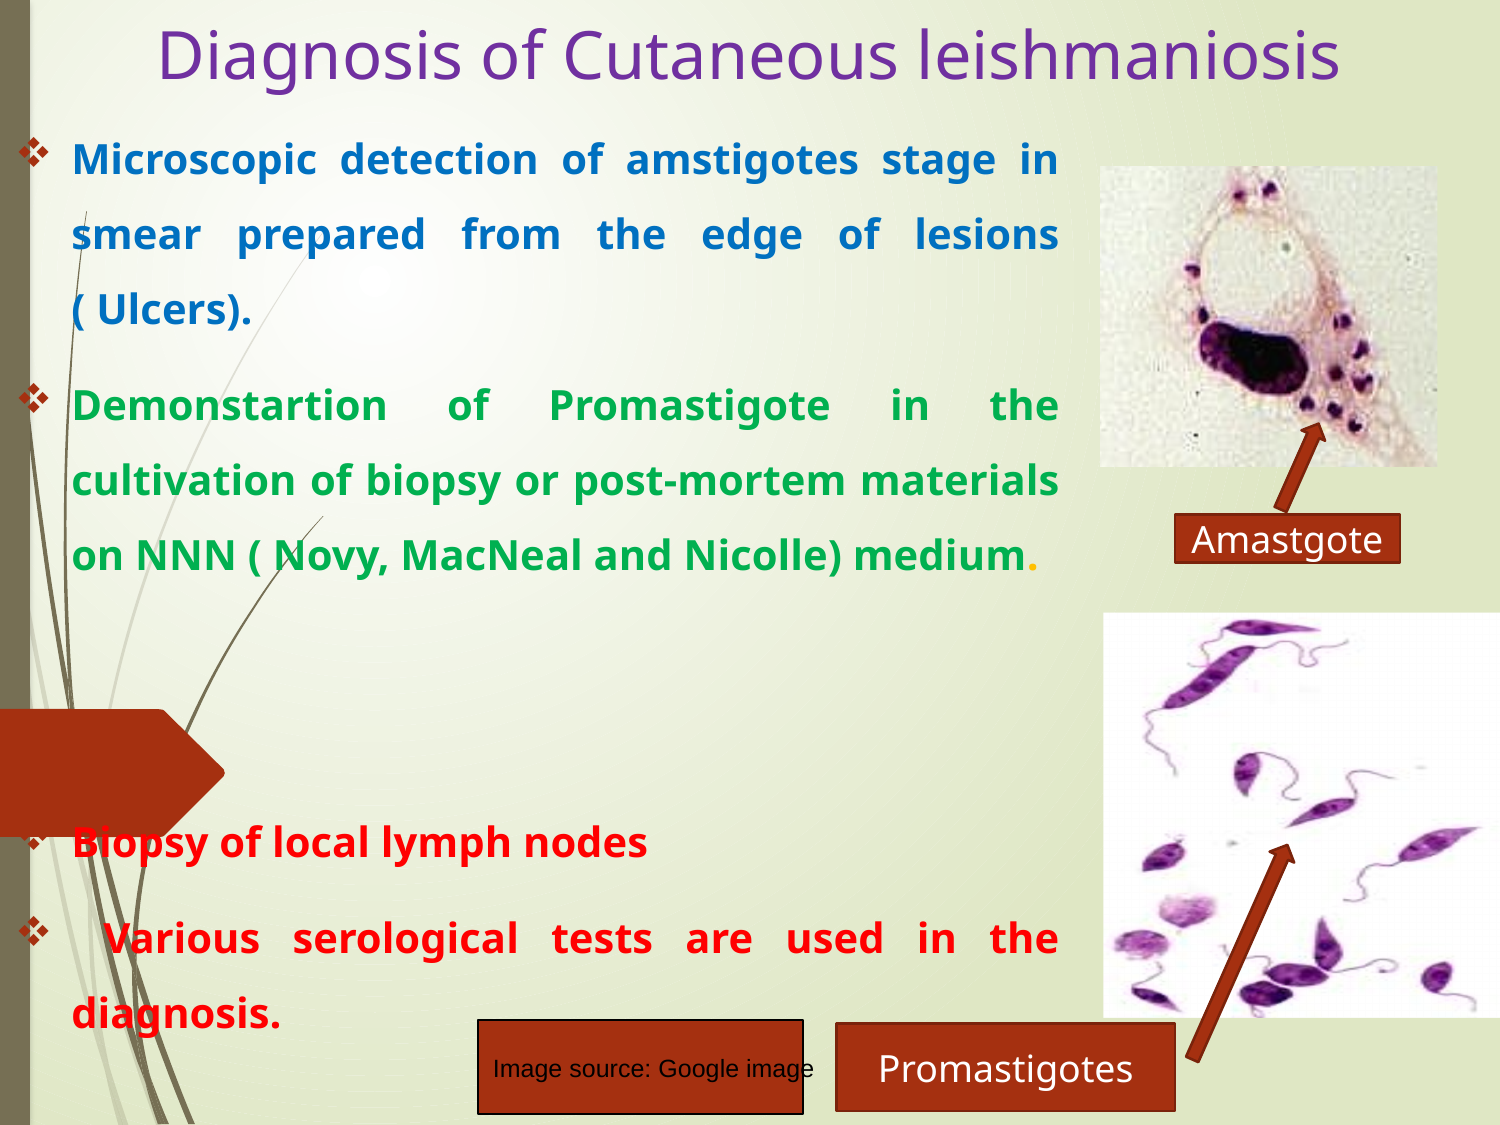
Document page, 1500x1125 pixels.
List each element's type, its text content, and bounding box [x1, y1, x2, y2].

text_box Image source: Google image [478, 1020, 804, 1114]
text_box Amastgote [1174, 513, 1401, 564]
text_box [1273, 475, 1305, 513]
text_box [1184, 1023, 1218, 1064]
subtitle Microscopic detection of amstigotes stage in smear prepared from the edge of lesions ( Ulcers). Demonstartion of Promastigote in the cultivation of biopsy or post-mortem materials on NNN ( Novy, MacNeal and Nicolle) medium. Biopsy of local lymph nodes Various serological tests are used in the diagnosis. [0, 99, 1075, 1125]
title Diagnosis of Cutaneous leishmaniosis [0, 0, 1500, 100]
picture [1099, 166, 1438, 467]
text_box Promastigotes [835, 1022, 1176, 1112]
picture [1100, 613, 1500, 1017]
